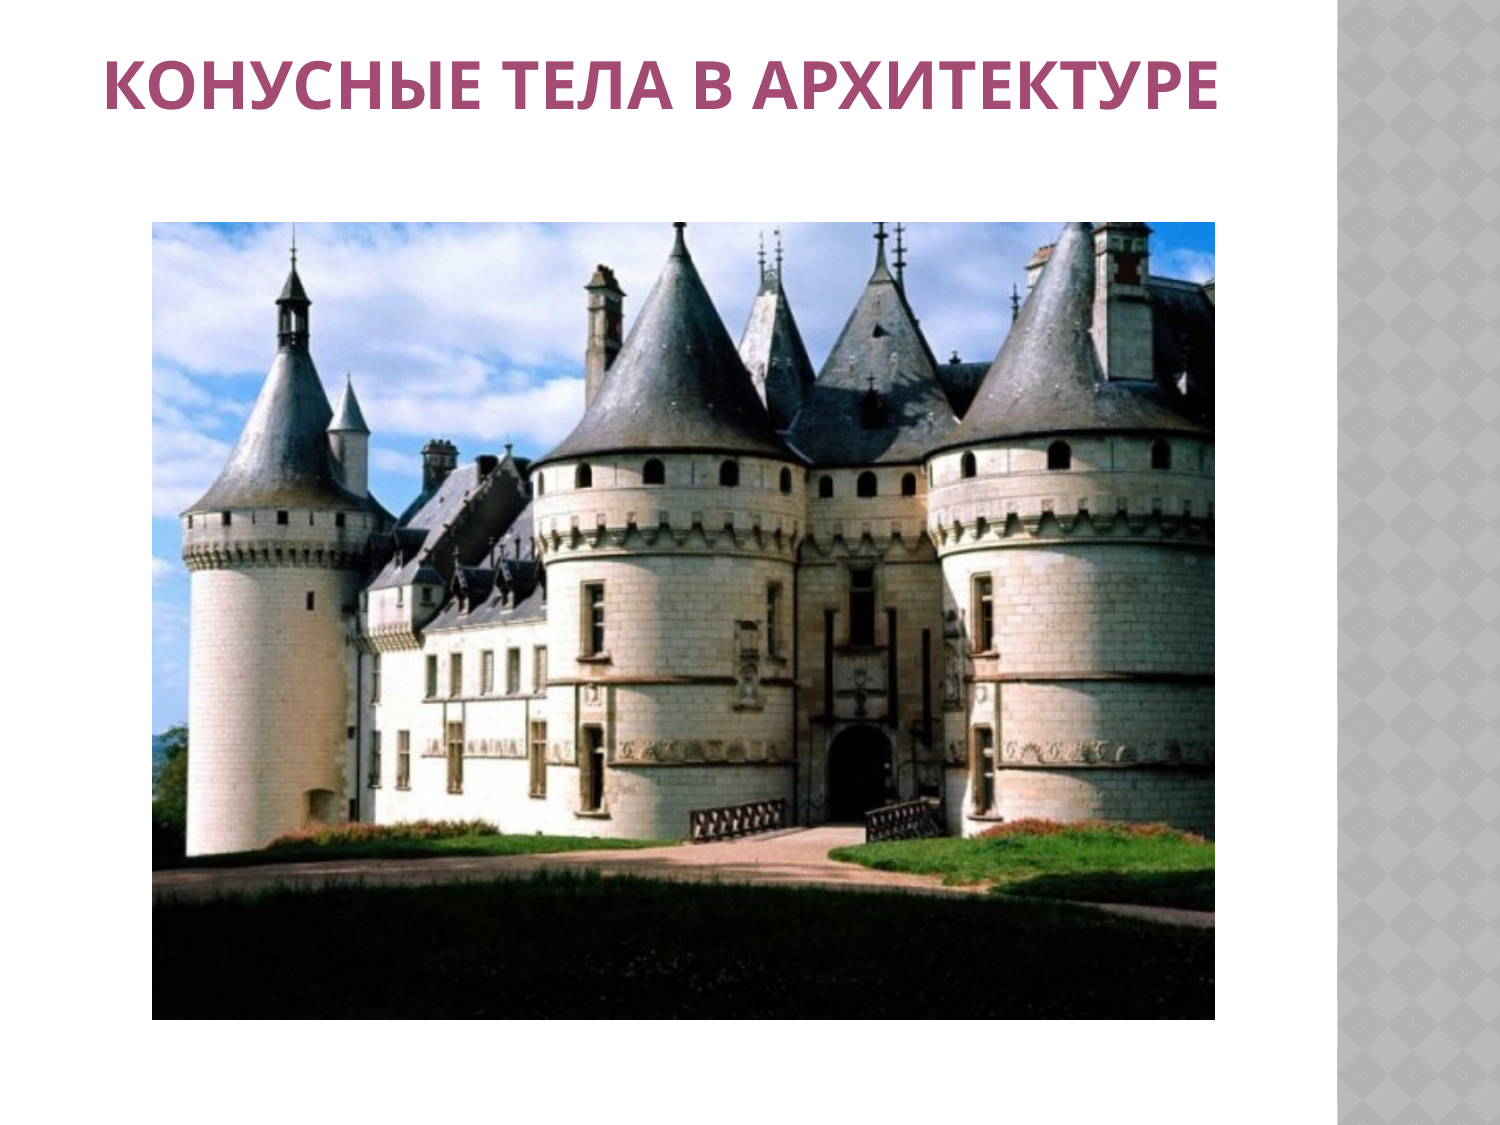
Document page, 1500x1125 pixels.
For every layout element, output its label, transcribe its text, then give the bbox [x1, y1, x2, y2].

text_box Конусные тела в архитектуре [0, 35, 1325, 170]
picture [151, 222, 1216, 1020]
